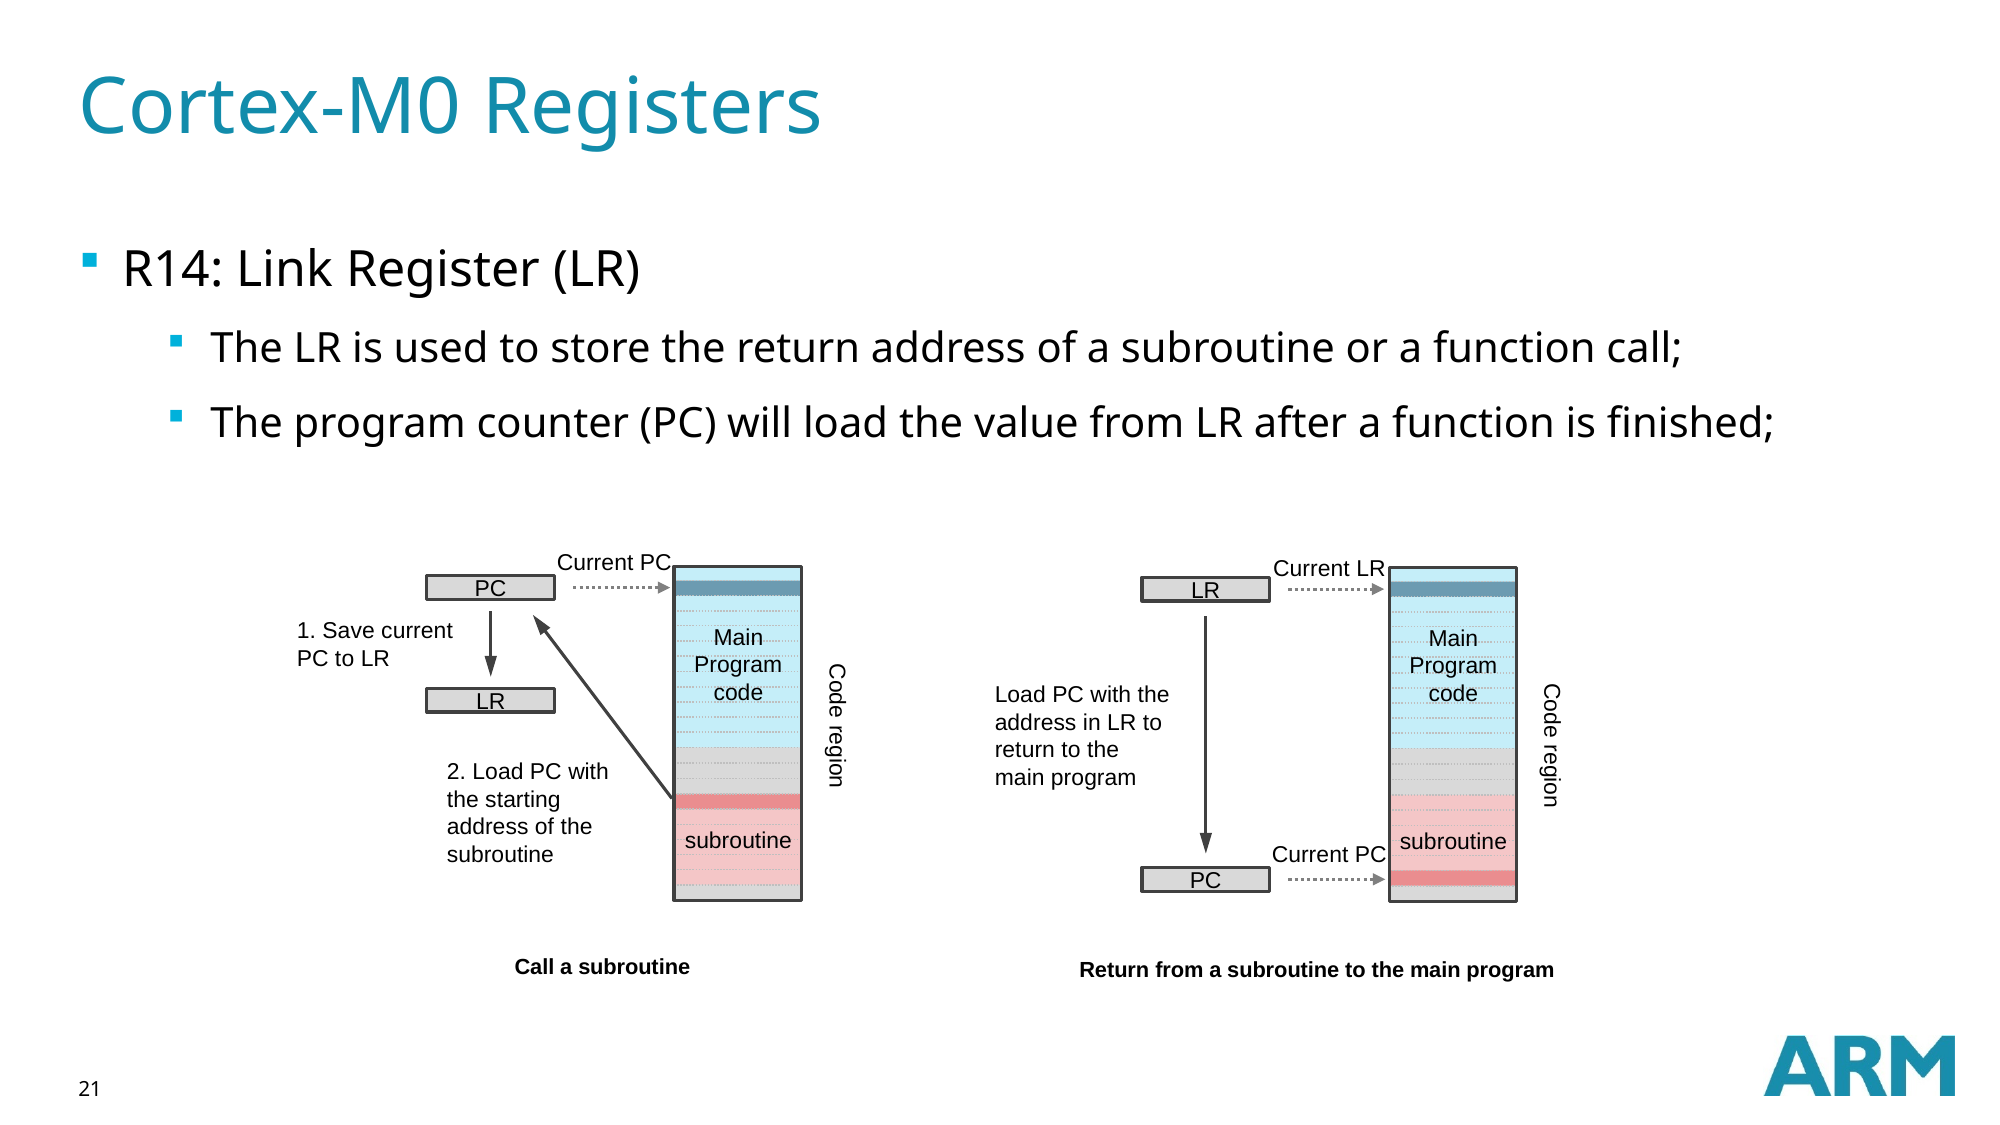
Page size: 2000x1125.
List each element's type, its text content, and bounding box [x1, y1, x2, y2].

text_box [798, 657, 802, 671]
text_box Current PC [1257, 831, 1398, 875]
text_box [1510, 719, 1517, 732]
text_box 2. Load PC with the starting address of the subroutine [432, 749, 662, 875]
text_box [798, 673, 802, 686]
text_box [1513, 796, 1517, 809]
text_box [793, 795, 802, 808]
text_box [1513, 704, 1517, 717]
text_box [795, 703, 802, 716]
text_box [1389, 894, 1395, 901]
text_box [798, 688, 802, 701]
text_box [1508, 862, 1517, 870]
text_box [795, 779, 802, 793]
text_box [1389, 772, 1395, 779]
title Cortex-M0 Registers [78, 55, 1910, 150]
text_box Current LR [1258, 546, 1401, 589]
text_box [796, 810, 802, 818]
text_box [790, 764, 802, 778]
text_box [1507, 749, 1517, 763]
text_box [674, 862, 680, 869]
text_box Load PC with the address in LR to return to the main program [980, 672, 1191, 798]
text_box Current PC [541, 540, 687, 583]
text_box [1513, 658, 1517, 672]
text_box [795, 748, 802, 762]
text_box [687, 566, 802, 580]
text_box [796, 718, 802, 731]
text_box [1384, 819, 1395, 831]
text_box Code region [1532, 668, 1575, 824]
text_box [1513, 674, 1517, 687]
text_box Code region [817, 648, 860, 804]
text_box [1510, 765, 1517, 779]
text_box [1512, 613, 1517, 626]
text_box LR [1142, 577, 1270, 602]
text_box PC [1142, 867, 1270, 892]
text_box [1511, 597, 1517, 611]
text_box [1510, 887, 1517, 901]
text_box [798, 642, 802, 655]
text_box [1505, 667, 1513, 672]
text_box [1511, 780, 1517, 794]
text_box [795, 861, 802, 869]
text_box LR [426, 688, 525, 713]
text_box Return from a subroutine to the main program [1064, 948, 1571, 990]
text_box subroutine [669, 818, 678, 861]
text_box [793, 581, 802, 595]
picture [1763, 1035, 1955, 1096]
text_box [795, 870, 802, 884]
text_box [798, 612, 802, 625]
text_box Call a subroutine [499, 945, 706, 987]
text_box [1389, 741, 1396, 748]
text_box [1513, 627, 1517, 641]
text_box [1513, 643, 1517, 656]
text_box [674, 893, 684, 900]
text_box [790, 733, 802, 747]
text_box [798, 626, 802, 640]
text_box [792, 596, 802, 610]
text_box [1507, 871, 1517, 885]
text_box PC [426, 575, 555, 600]
list R14: Link Register (LR) The LR is used to store the return address of a subroutine or a function call; The program counter (PC) will load the value from LR after a function is finished; [78, 236, 1909, 1004]
text_box 1. Save current PC to LR [282, 608, 479, 679]
text_box [1508, 734, 1517, 748]
text_box subroutine [1510, 819, 1522, 862]
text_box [532, 614, 673, 799]
text_box subroutine [796, 818, 807, 861]
text_box [1513, 689, 1517, 702]
text_box [1401, 567, 1517, 581]
text_box [790, 886, 802, 900]
text_box [1507, 582, 1517, 596]
